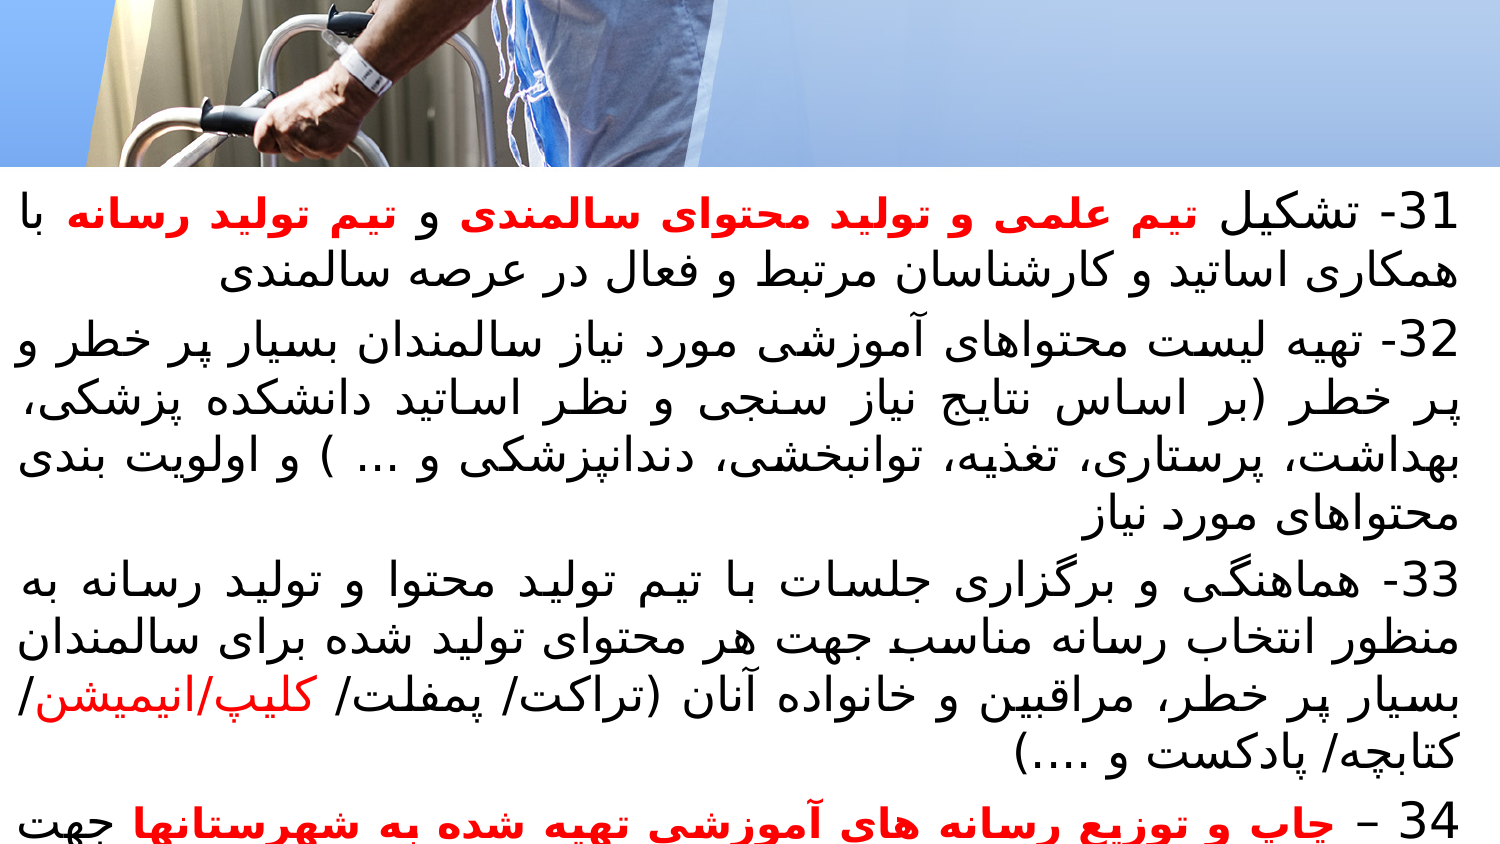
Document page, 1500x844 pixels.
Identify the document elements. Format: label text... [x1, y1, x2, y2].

text_box 31- تشکیل تیم علمی و تولید محتوای سالمندی و تیم تولید رسانه با همکاری اساتید و کارشناسان مرتبط و فعال در عرصه سالمندی 32- تهیه لیست محتواهای آموزشی مورد نیاز سالمندان بسیار پر خطر و پر خطر (بر اساس نتایج نیاز سنجی و نظر اساتید دانشکده پزشکی، بهداشت، پرستاری، تغذیه، توانبخشی، دندانپزشکی و ... ) و اولویت بندی محتواهای مورد نیاز 33- هماهنگی و برگزاری جلسات با تیم تولید محتوا و تولید رسانه به منظور انتخاب رسانه مناسب جهت هر محتوای تولید شده برای سالمندان بسیار پر خطر، مراقبین و خانواده آنان (تراکت/ پمفلت/ کلیپ/انیمیشن/ کتابچه/ پادکست و ....) 34 – چاپ و توزیع رسانه های آموزشی تهیه شده به شهرستانها جهت ارائه به سالمندان پر خطر و خانواده های آنان به صورت مجازی و فیزیکی (در جریان مراقبت در واحد بهداشتی یا مراقبت در منزل) [0, 171, 1477, 798]
picture [0, 0, 1500, 844]
